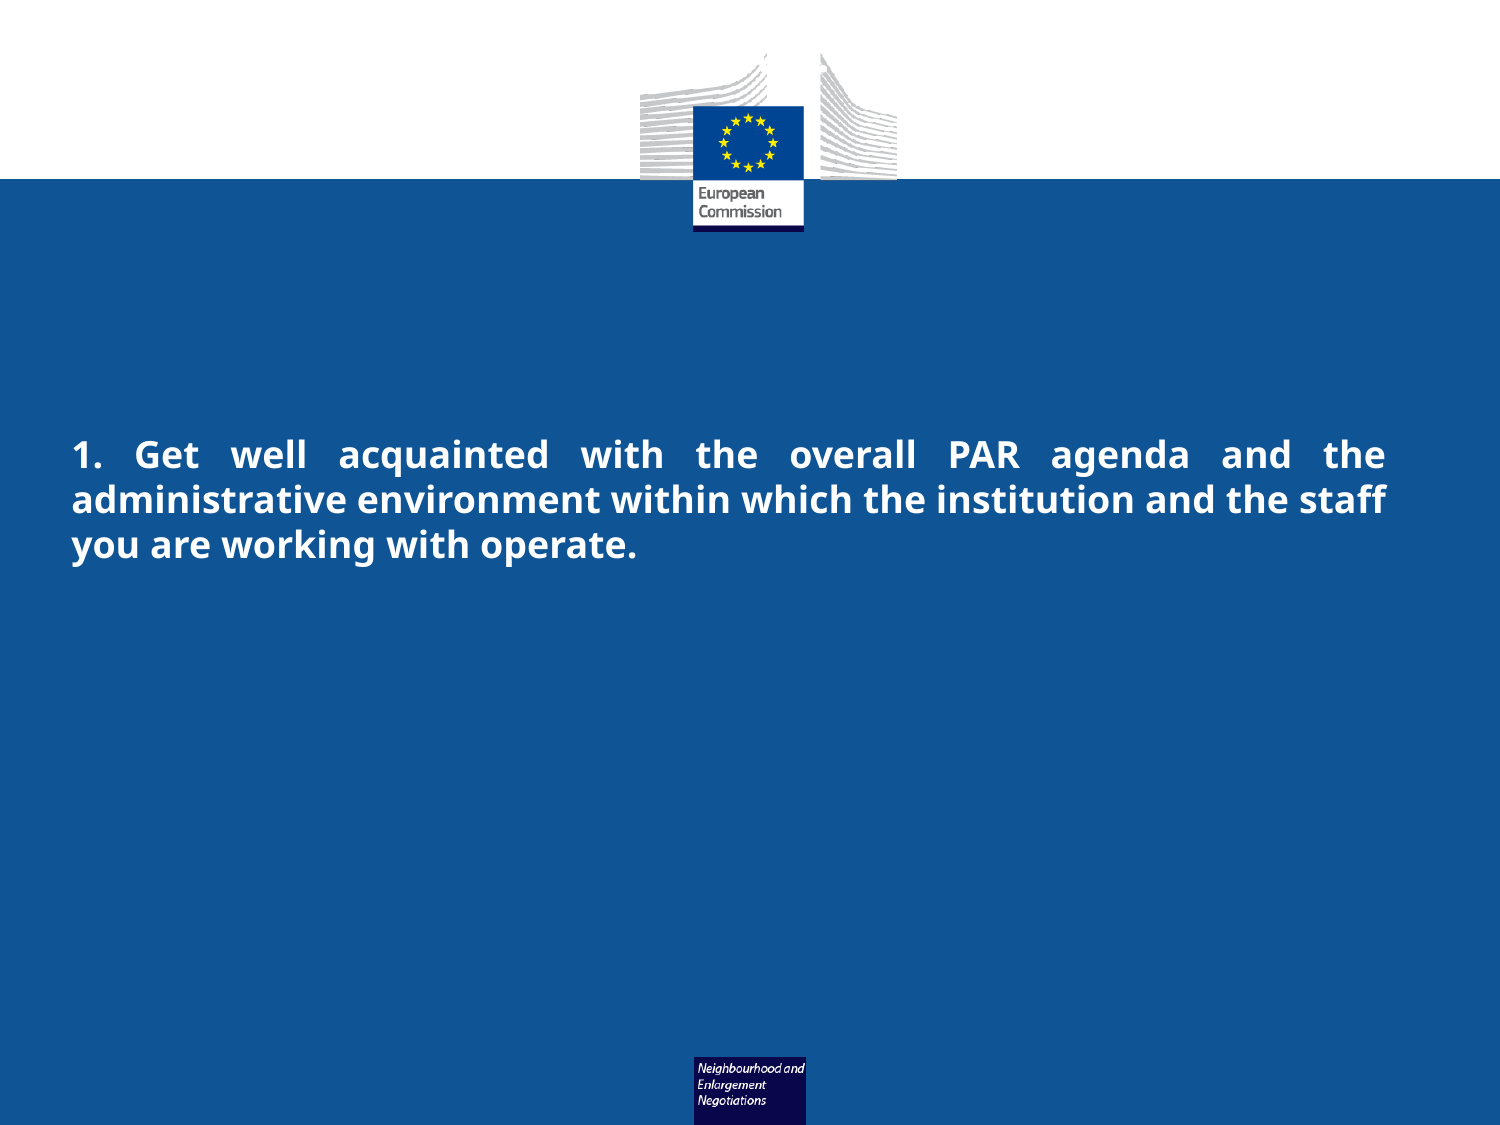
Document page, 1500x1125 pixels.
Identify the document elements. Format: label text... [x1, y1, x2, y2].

title Practical advice provided to RTAs … [11, 6, 1448, 103]
list 1. Get well acquainted with the overall PAR agenda and the administrative environment within which the institution and the staff you are working with operate. [55, 160, 1403, 988]
picture [598, 103, 897, 160]
picture [694, 1057, 806, 1125]
